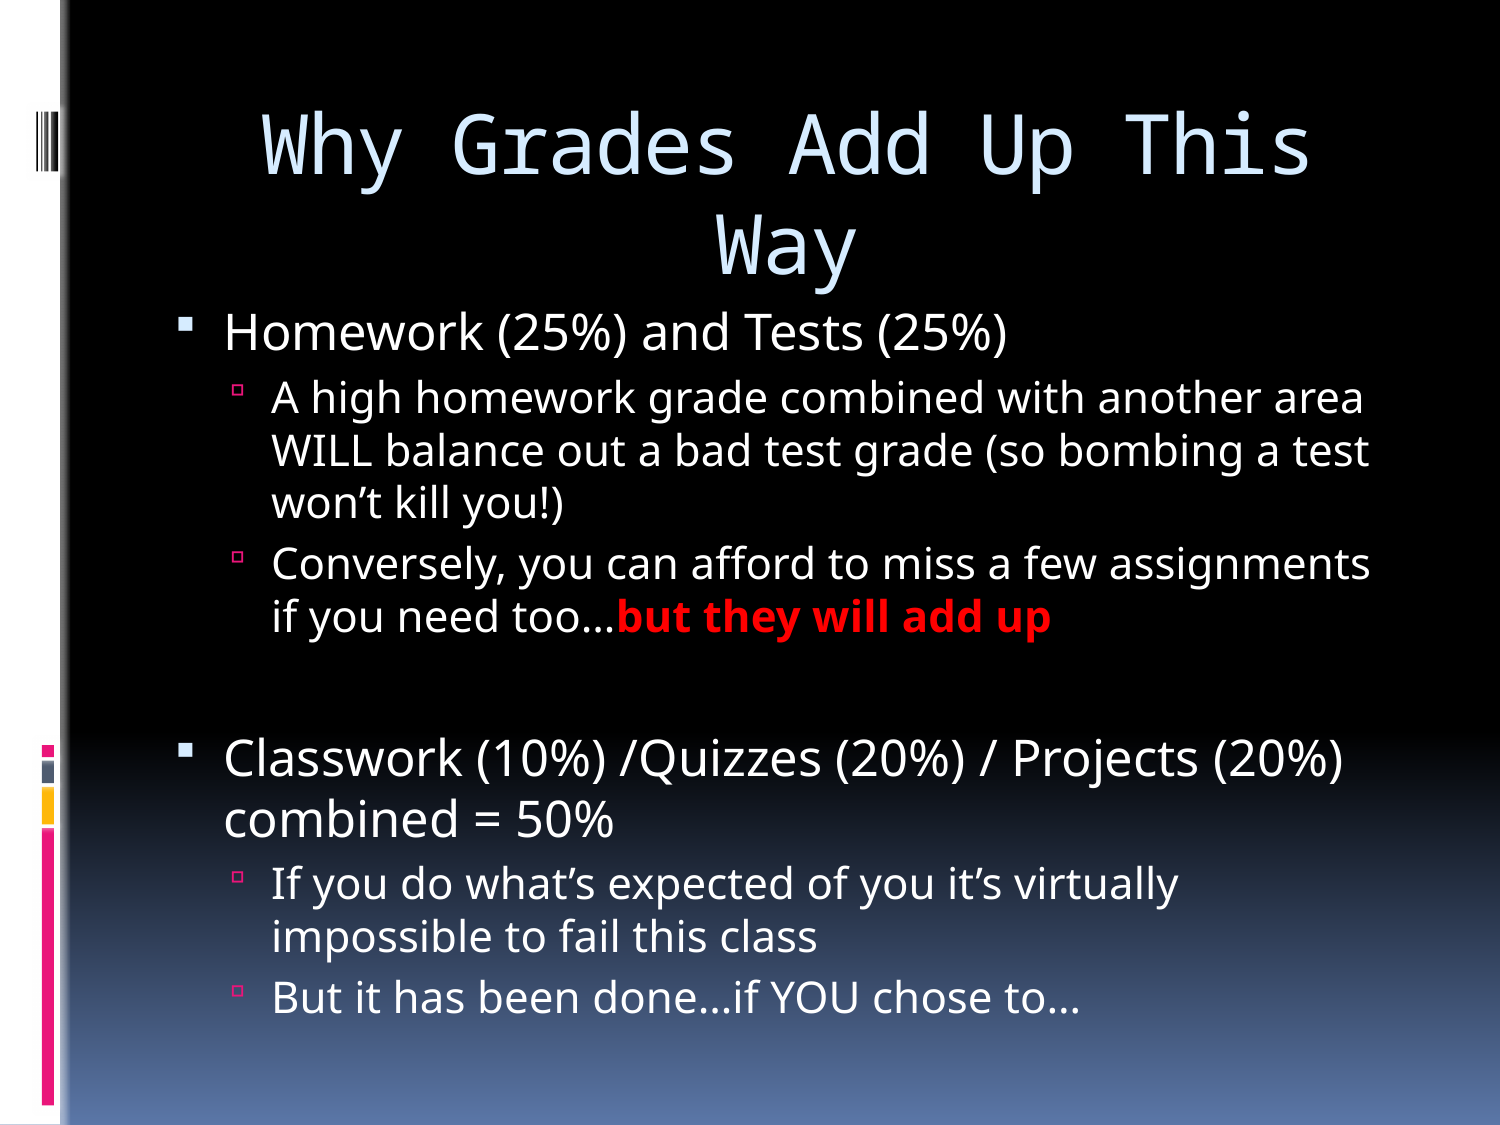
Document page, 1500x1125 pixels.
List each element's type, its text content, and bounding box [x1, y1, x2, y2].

title Why Grades Add Up This Way [150, 83, 1425, 234]
list Homework (25%) and Tests (25%) A high homework grade combined with another area WILL balance out a bad test grade (so bombing a test won’t kill you!) Conversely, you can afford to miss a few assignments if you need too…but they will add up Classwork (10%) /Quizzes (20%) / Projects (20%) combined = 50% If you do what’s expected of you it’s virtually impossible to fail this class But it has been done…if YOU chose to… [150, 292, 1425, 1043]
